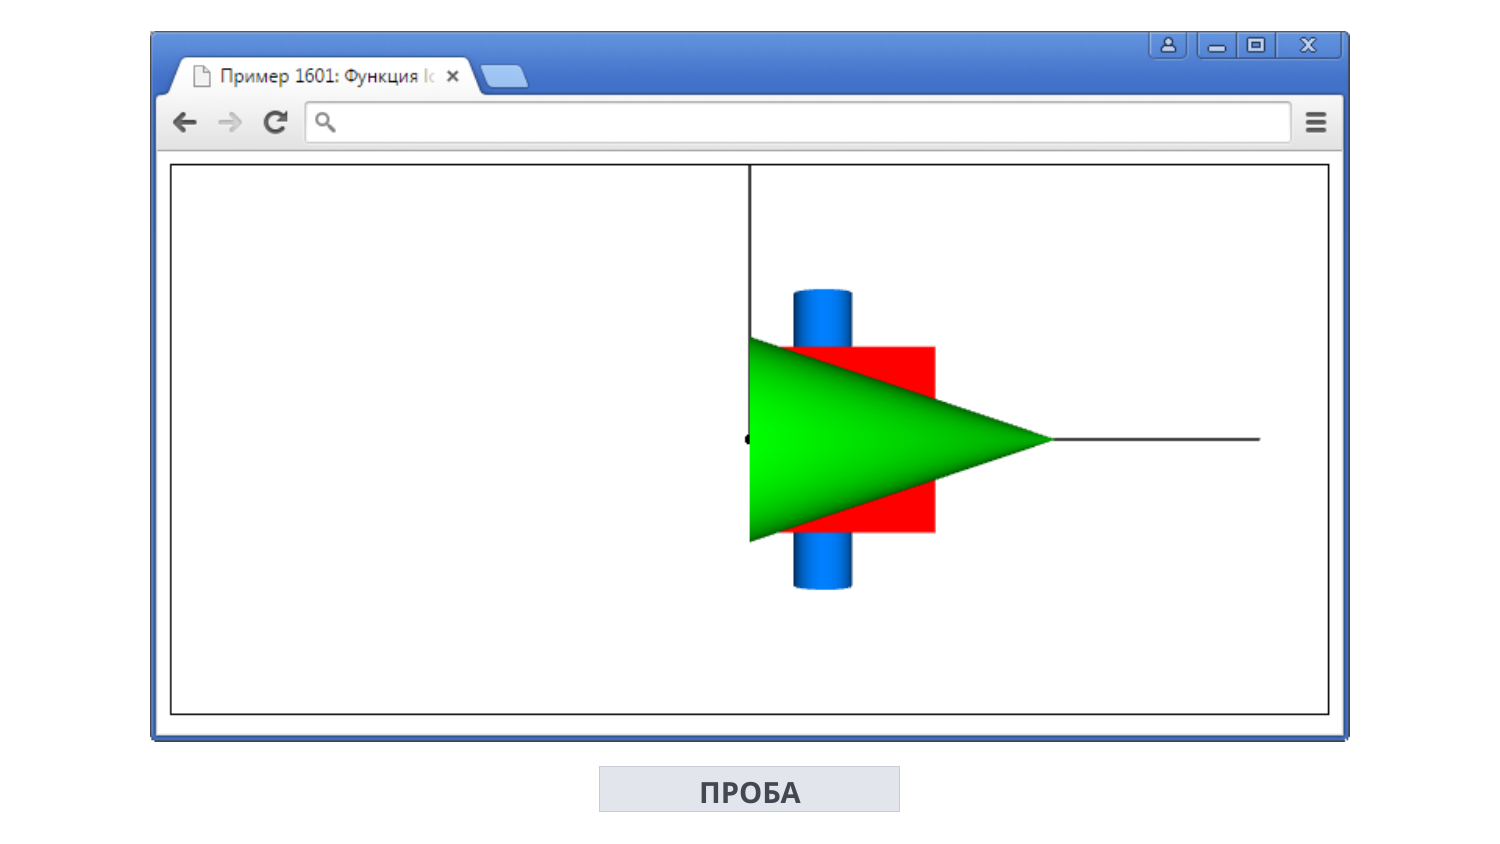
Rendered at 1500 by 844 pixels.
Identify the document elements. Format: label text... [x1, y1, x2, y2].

picture [149, 31, 1351, 742]
text_box ПРОБА [599, 766, 900, 812]
